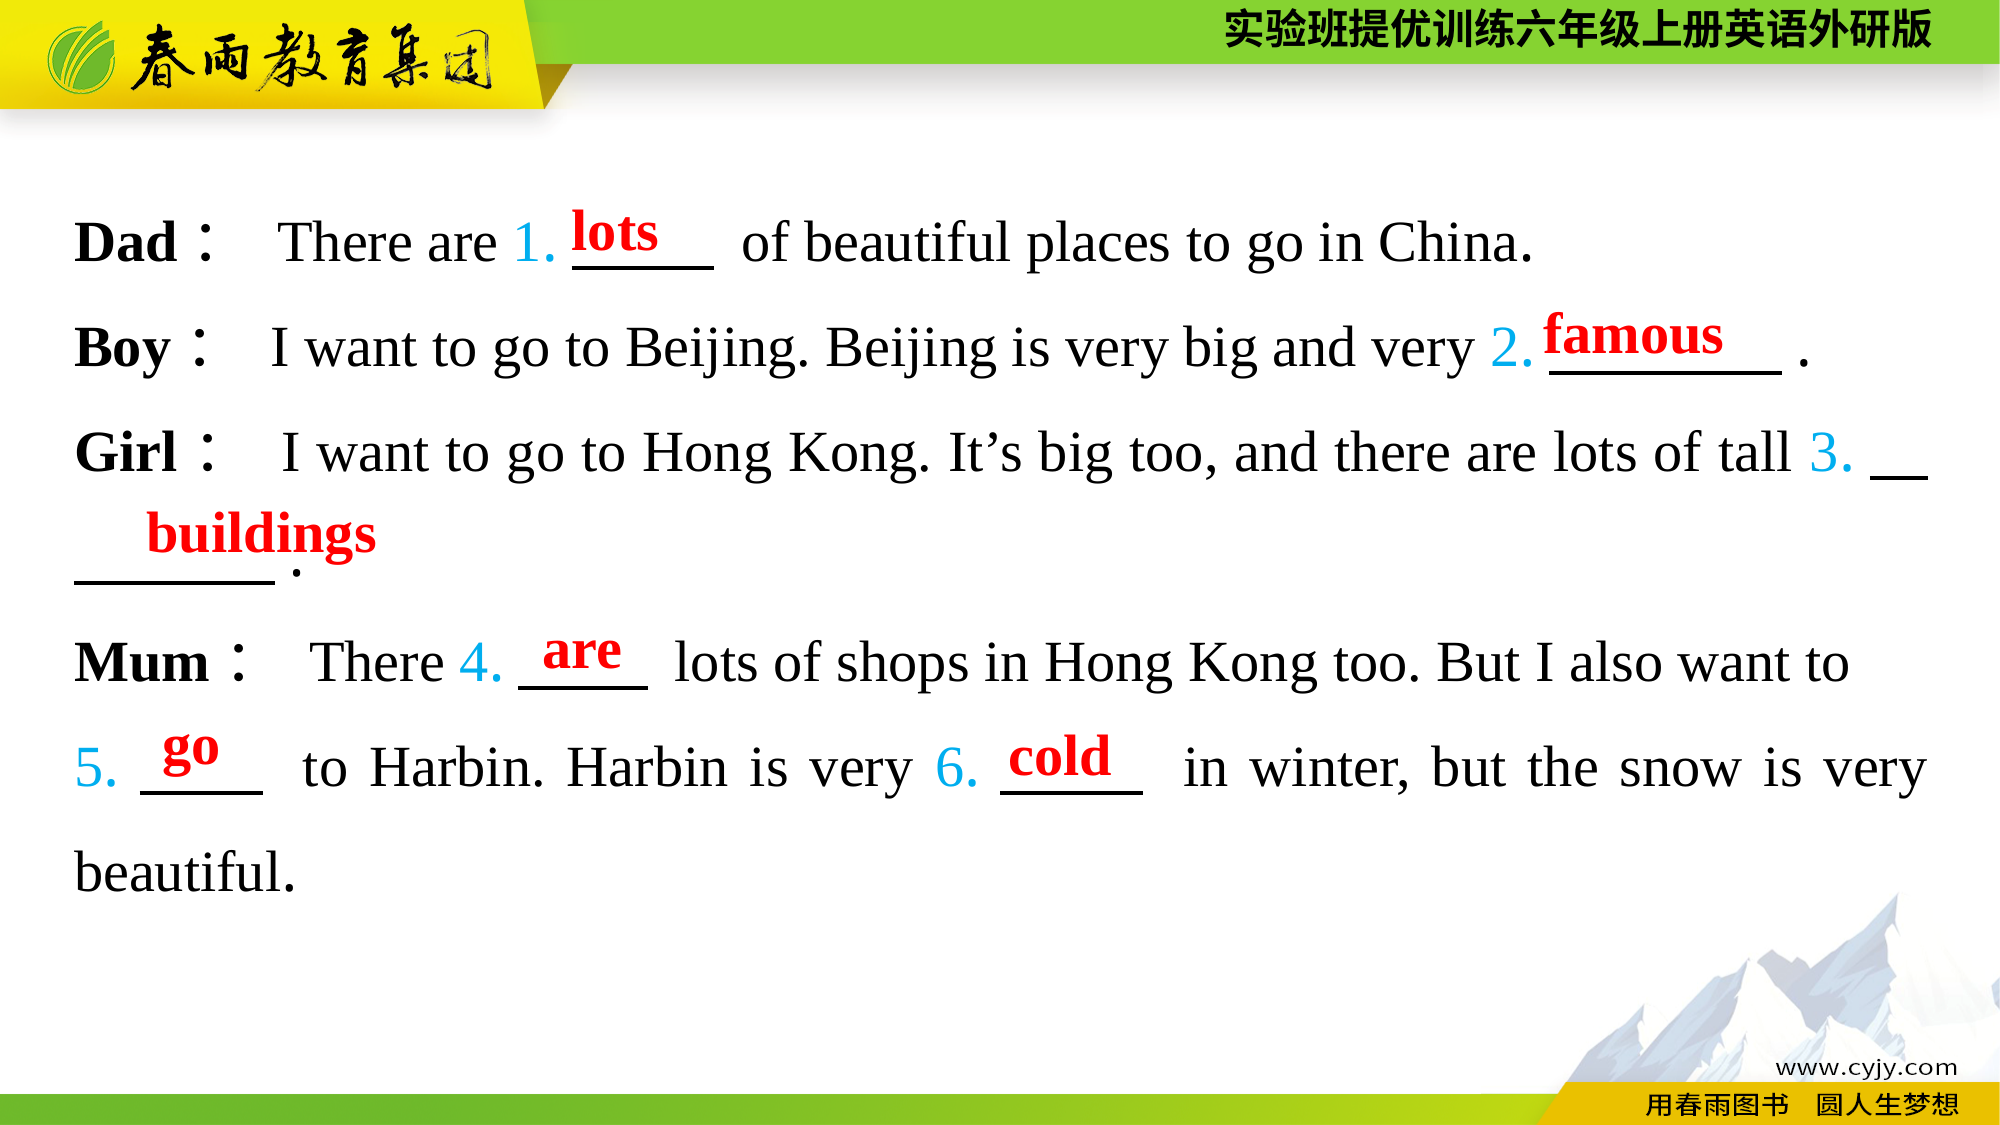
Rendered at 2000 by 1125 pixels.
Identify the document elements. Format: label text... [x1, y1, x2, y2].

text_box famous [1528, 288, 1749, 373]
text_box go [147, 698, 243, 784]
list Dad： There are 1. of beautiful places to go in China. Boy： I want to go to Beijing. Beijing is very big and very 2. . Girl： I want to go to Hong Kong. It’s big too, and there are lots of tall 3. . Mum： There 4. lots of shops in Hong Kong too. But I also want to 5. to Harbin. Harbin is very 6. in winter, but the snow is very beautiful. [59, 160, 1944, 905]
text_box are [527, 603, 687, 688]
picture [0, 0, 2000, 1125]
text_box lots [556, 184, 777, 270]
text_box cold [994, 710, 1154, 795]
text_box buildings [131, 486, 410, 572]
